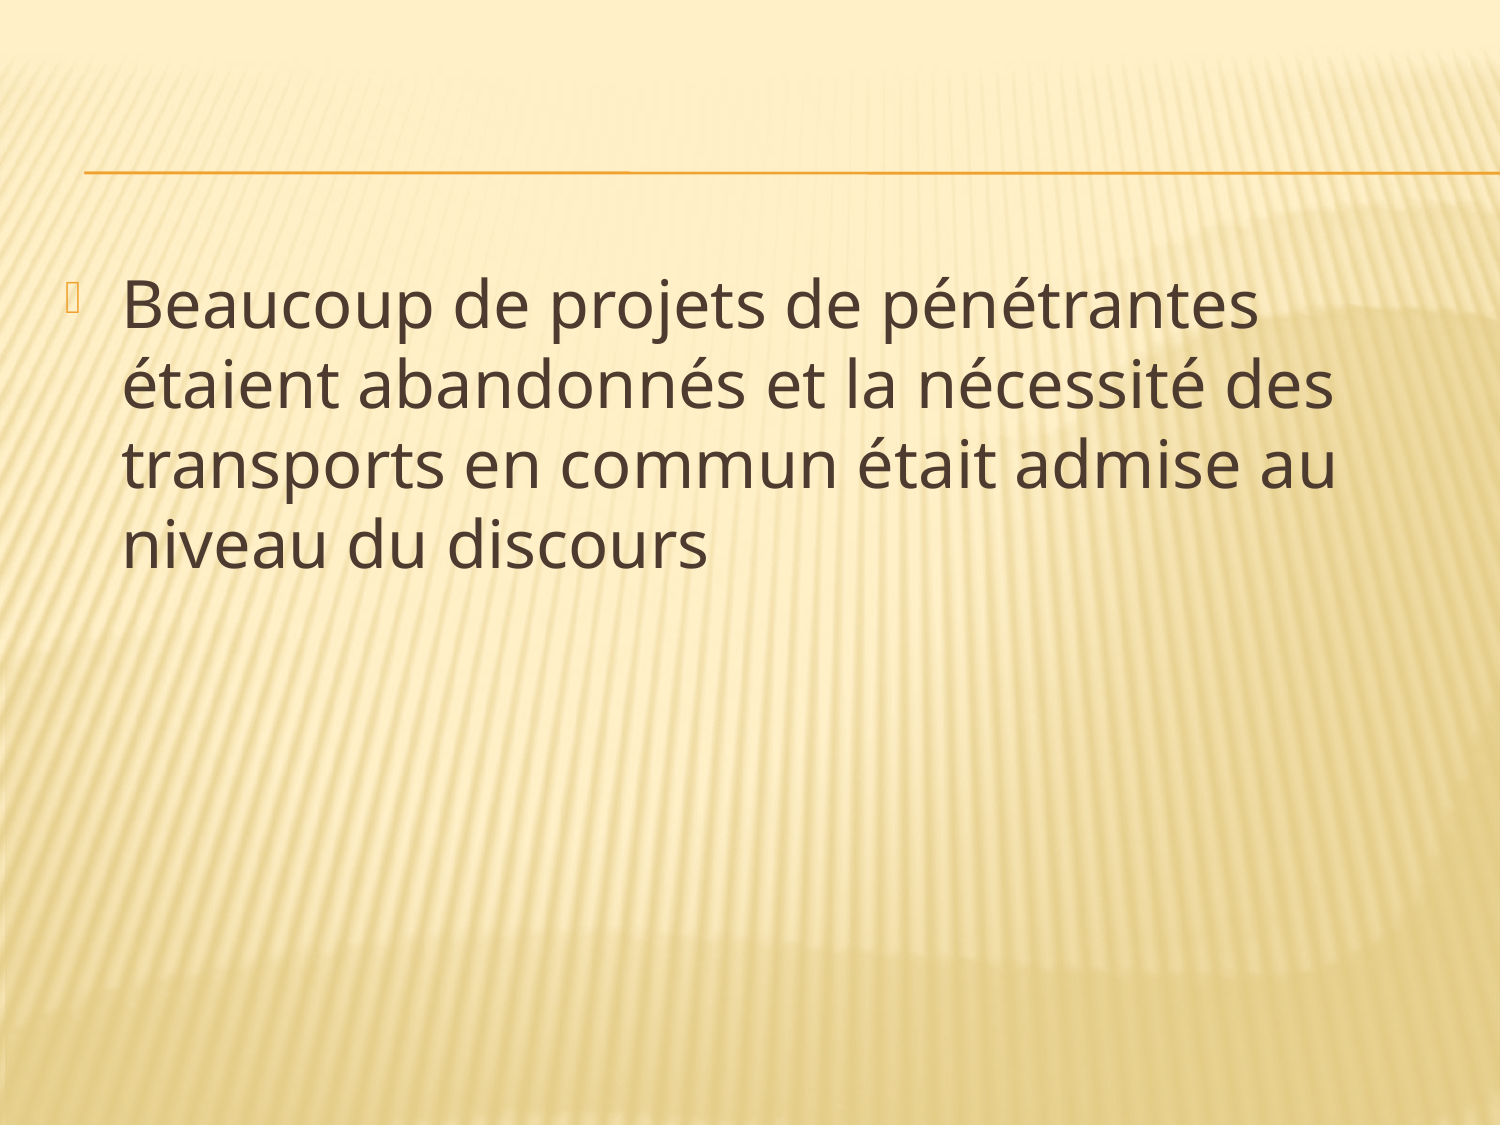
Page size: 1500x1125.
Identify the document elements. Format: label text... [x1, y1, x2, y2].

list Beaucoup de projets de pénétrantes étaient abandonnés et la nécessité des transports en commun était admise au niveau du discours [50, 254, 1475, 998]
